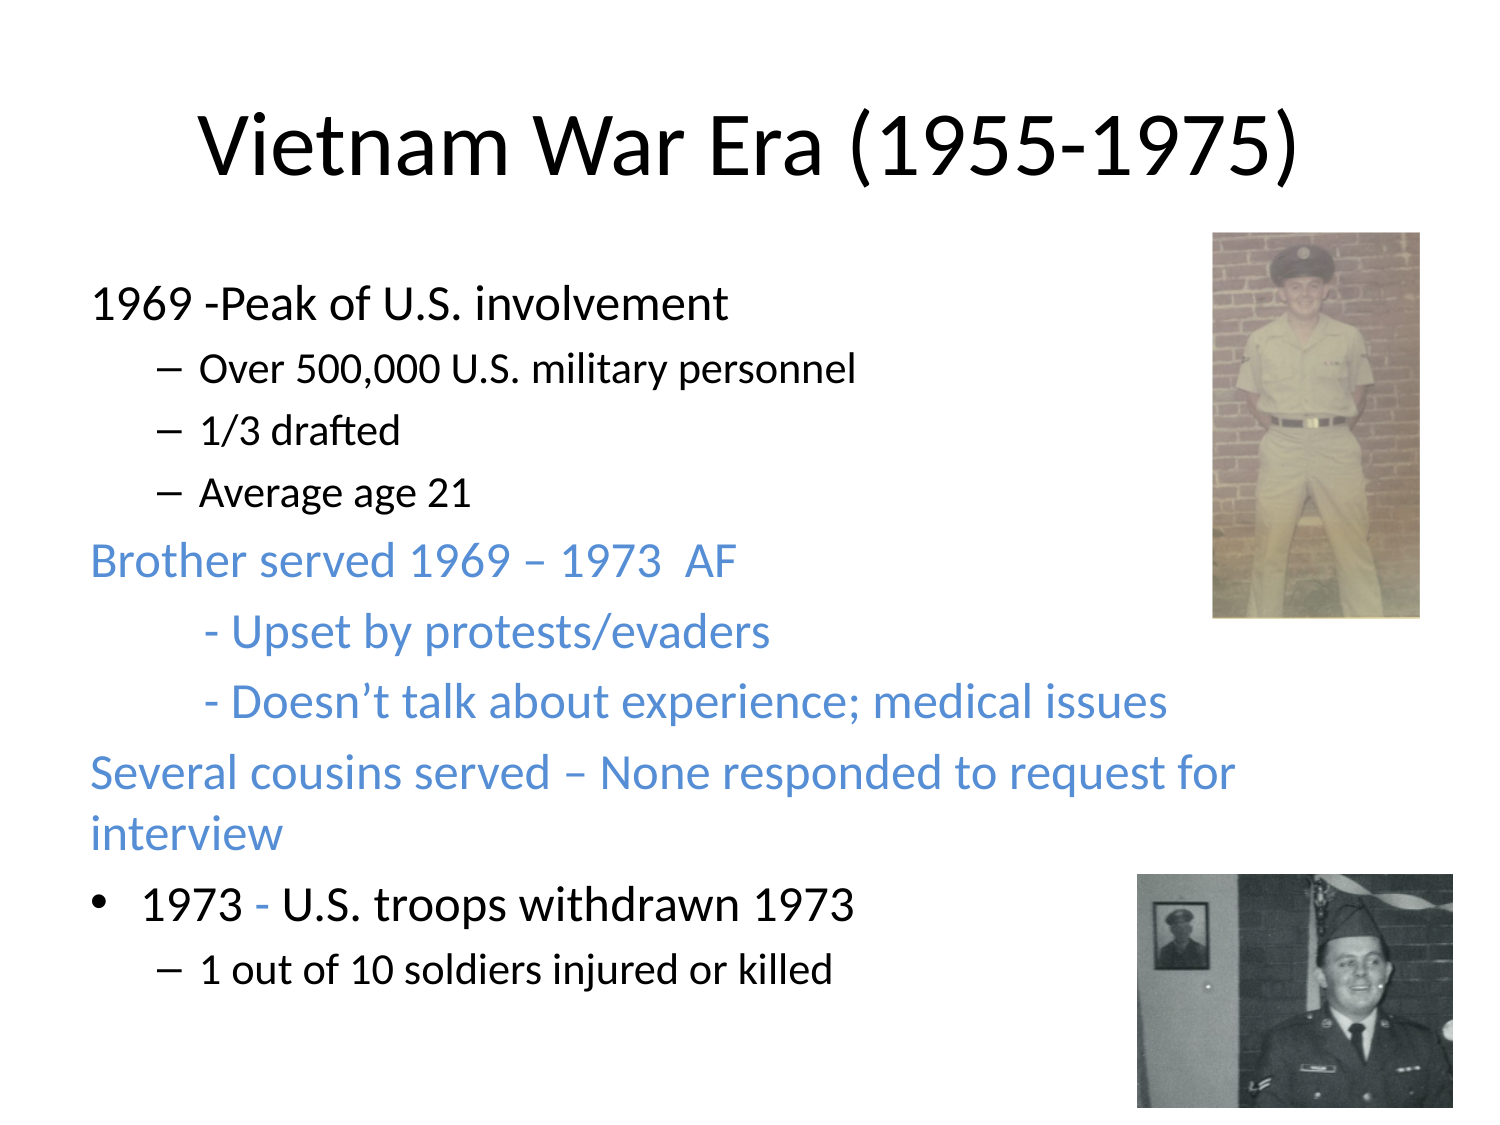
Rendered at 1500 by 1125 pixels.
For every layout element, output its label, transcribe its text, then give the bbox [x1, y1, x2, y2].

picture [1122, 233, 1500, 619]
picture [1137, 874, 1453, 1108]
title Vietnam War Era (1955-1975) [75, 45, 1425, 233]
list 1969 -Peak of U.S. involvement Over 500,000 U.S. military personnel 1/3 drafted Average age 21 Brother served 1969 – 1973 AF - Upset by protests/evaders - Doesn’t talk about experience; medical issues Several cousins served – None responded to request for interview 1973 - U.S. troops withdrawn 1973 1 out of 10 soldiers injured or killed [75, 262, 1425, 1005]
